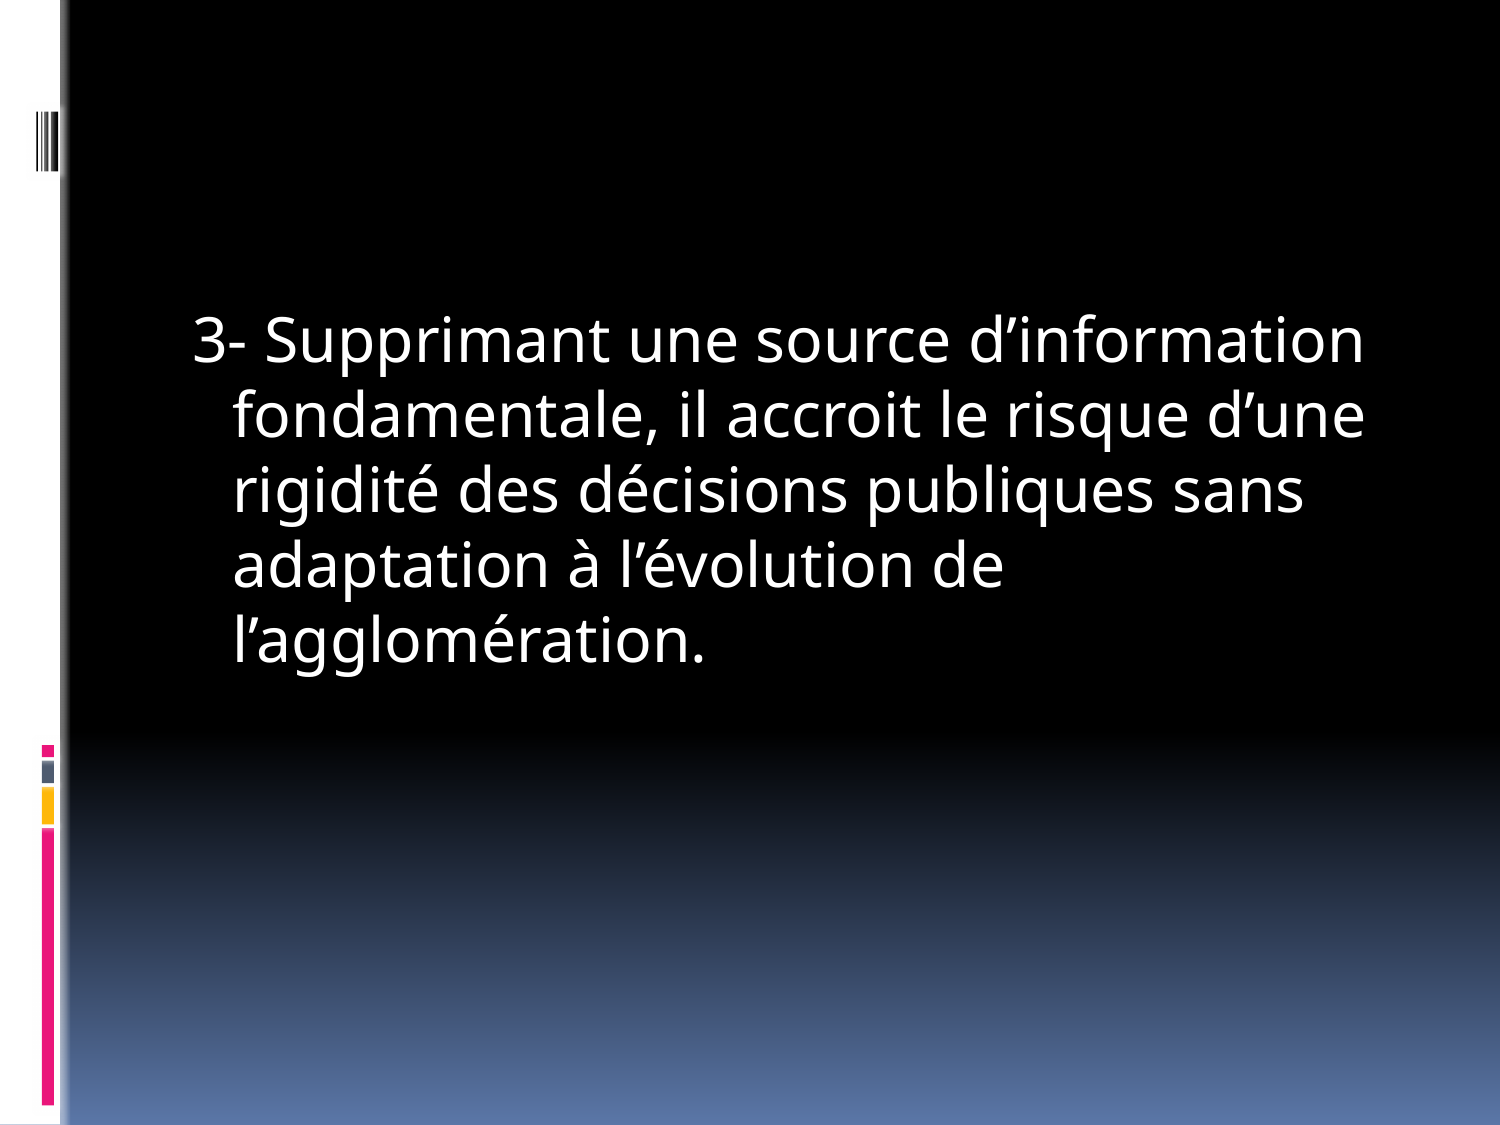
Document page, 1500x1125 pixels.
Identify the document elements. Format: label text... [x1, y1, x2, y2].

list 3- Supprimant une source d’information fondamentale, il accroit le risque d’une rigidité des décisions publiques sans adaptation à l’évolution de l’agglomération. [150, 292, 1425, 1043]
